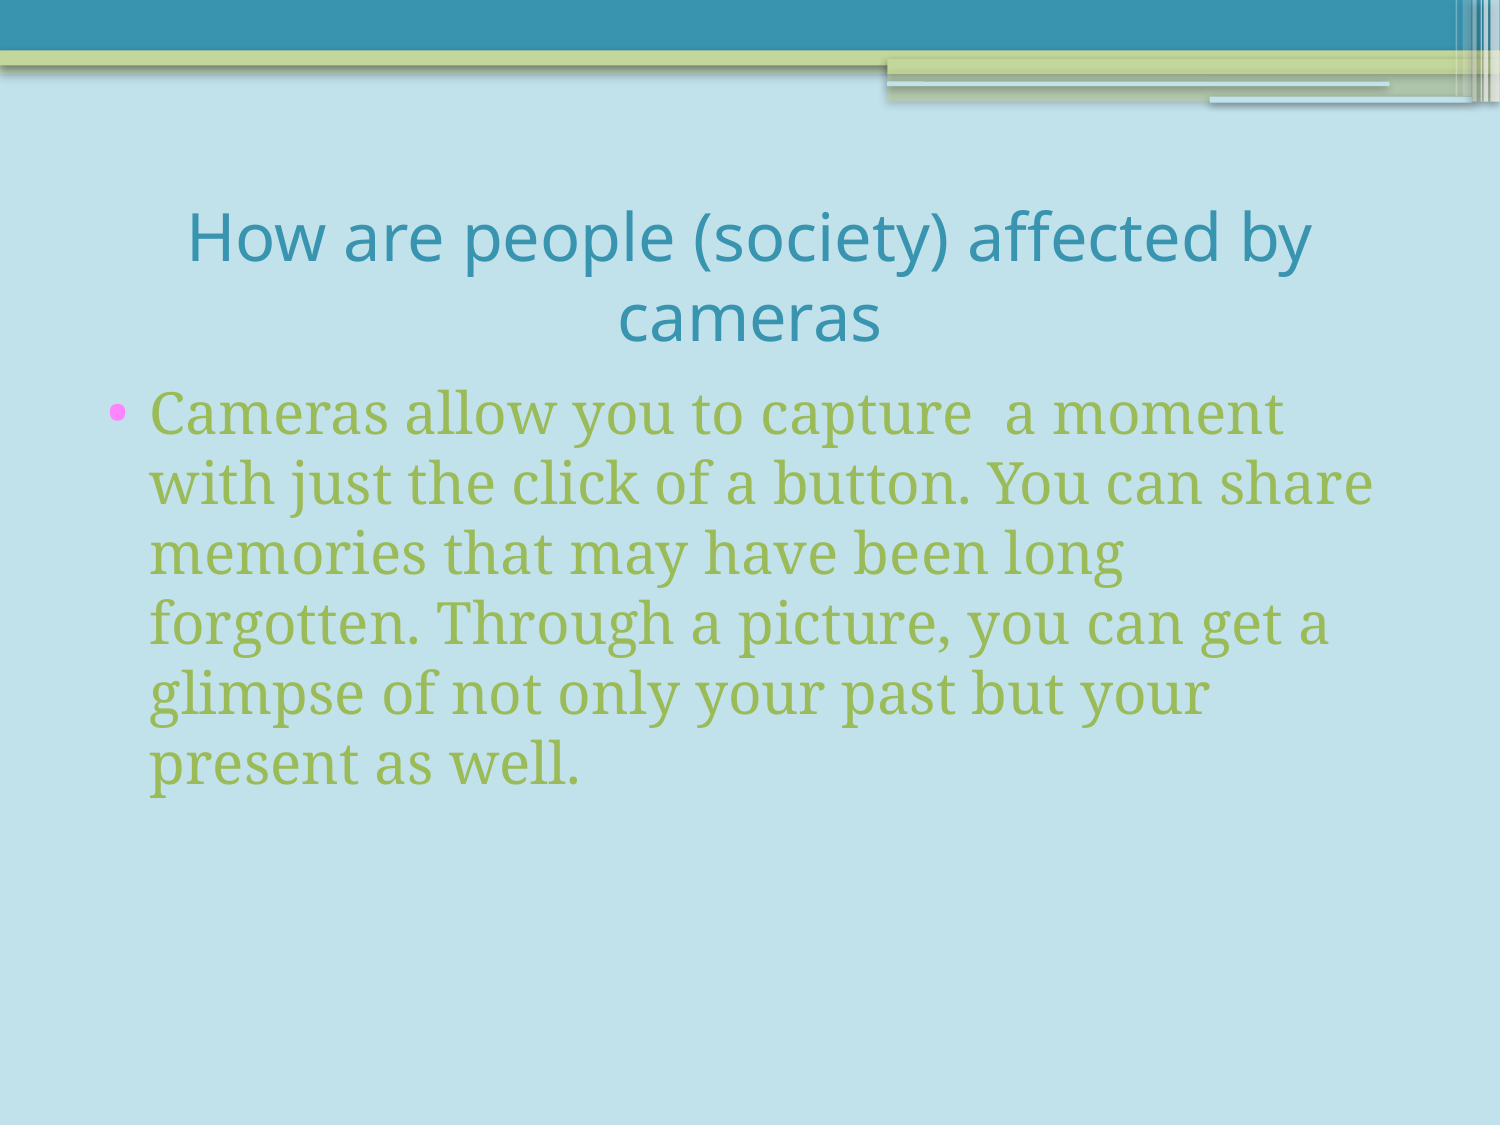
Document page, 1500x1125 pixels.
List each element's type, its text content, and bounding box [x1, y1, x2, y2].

list Cameras allow you to capture a moment with just the click of a button. You can share memories that may have been long forgotten. Through a picture, you can get a glimpse of not only your past but your present as well. [75, 368, 1425, 1079]
title How are people (society) affected by cameras [75, 187, 1425, 363]
